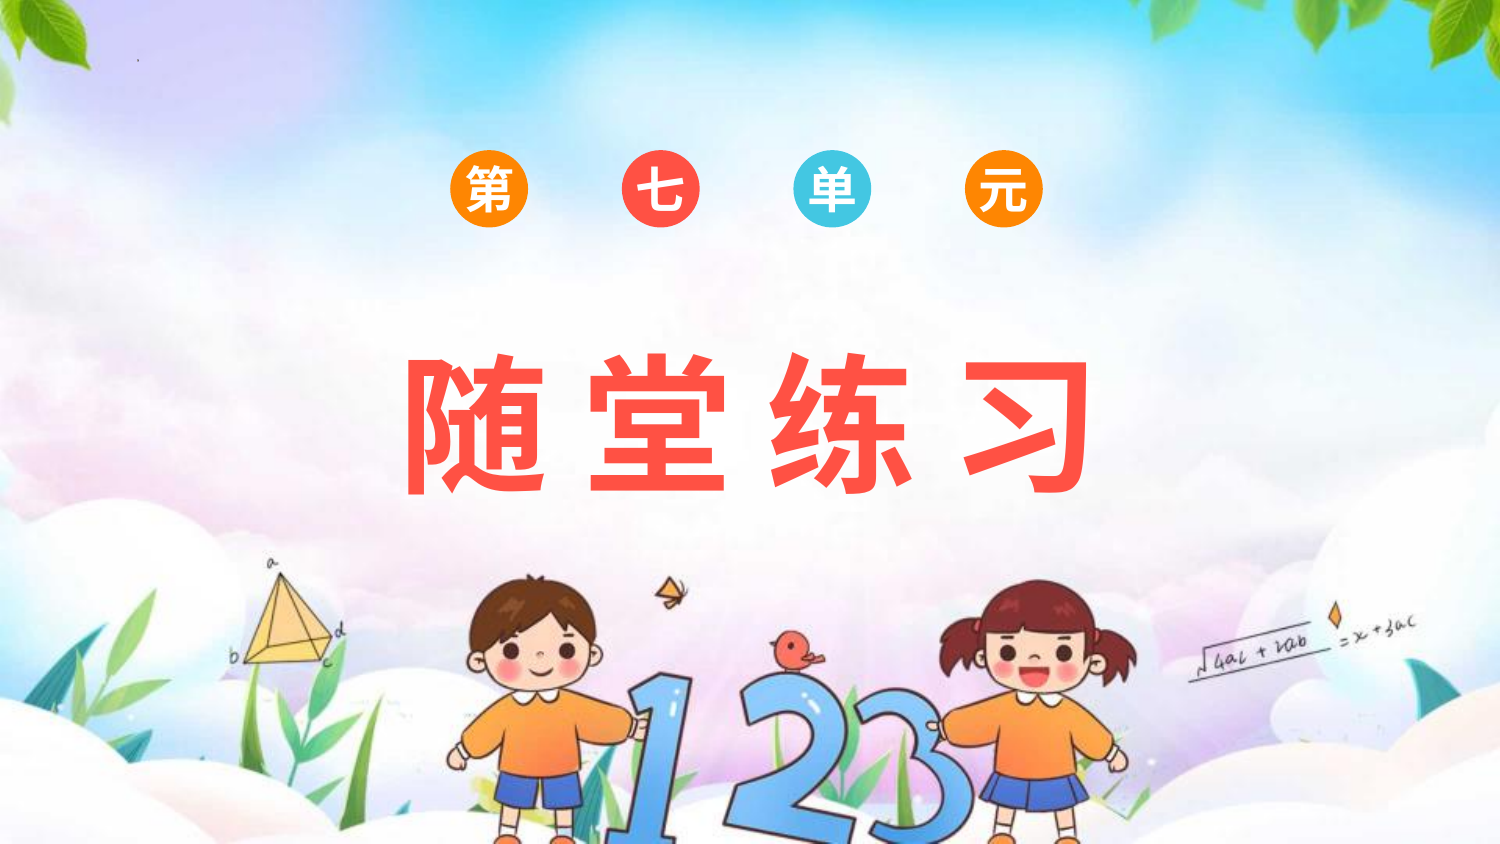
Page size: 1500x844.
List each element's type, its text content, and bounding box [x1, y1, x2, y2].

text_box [790, 150, 874, 228]
picture [0, 0, 1500, 844]
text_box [962, 150, 1046, 228]
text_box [447, 150, 531, 228]
text_box 随 堂 练 习 [312, 324, 1188, 520]
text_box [619, 150, 703, 228]
